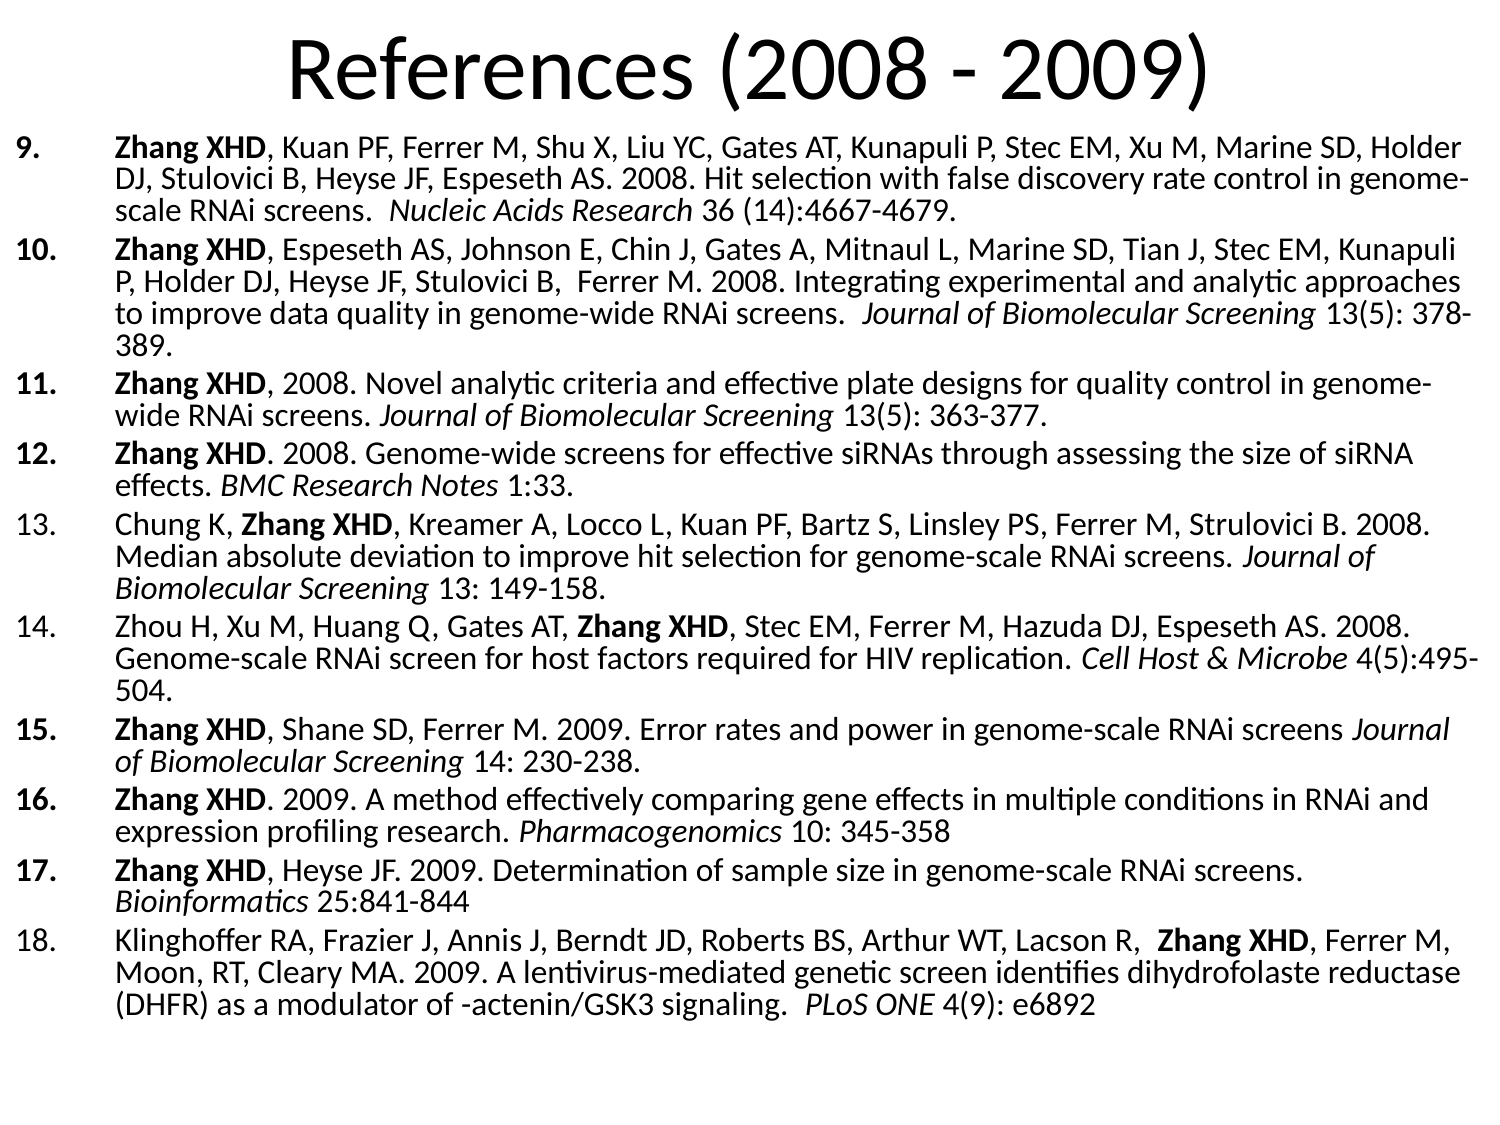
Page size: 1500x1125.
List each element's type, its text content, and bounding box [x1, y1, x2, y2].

list Zhang XHD, Kuan PF, Ferrer M, Shu X, Liu YC, Gates AT, Kunapuli P, Stec EM, Xu M, Marine SD, Holder DJ, Stulovici B, Heyse JF, Espeseth AS. 2008. Hit selection with false discovery rate control in genome-scale RNAi screens. Nucleic Acids Research 36 (14):4667-4679. Zhang XHD, Espeseth AS, Johnson E, Chin J, Gates A, Mitnaul L, Marine SD, Tian J, Stec EM, Kunapuli P, Holder DJ, Heyse JF, Stulovici B, Ferrer M. 2008. Integrating experimental and analytic approaches to improve data quality in genome-wide RNAi screens. Journal of Biomolecular Screening 13(5): 378-389. Zhang XHD, 2008. Novel analytic criteria and effective plate designs for quality control in genome-wide RNAi screens. Journal of Biomolecular Screening 13(5): 363-377. Zhang XHD. 2008. Genome-wide screens for effective siRNAs through assessing the size of siRNA effects. BMC Research Notes 1:33. Chung K, Zhang XHD, Kreamer A, Locco L, Kuan PF, Bartz S, Linsley PS, Ferrer M, Strulovici B. 2008. Median absolute deviation to improve hit selection for genome-scale RNAi screens. Journal of Biomolecular Screening 13: 149-158. Zhou H, Xu M, Huang Q, Gates AT, Zhang XHD, Stec EM, Ferrer M, Hazuda DJ, Espeseth AS. 2008. Genome-scale RNAi screen for host factors required for HIV replication. Cell Host & Microbe 4(5):495-504. Zhang XHD, Shane SD, Ferrer M. 2009. Error rates and power in genome-scale RNAi screens Journal of Biomolecular Screening 14: 230-238. Zhang XHD. 2009. A method effectively comparing gene effects in multiple conditions in RNAi and expression profiling research. Pharmacogenomics 10: 345-358 Zhang XHD, Heyse JF. 2009. Determination of sample size in genome-scale RNAi screens. Bioinformatics 25:841-844 Klinghoffer RA, Frazier J, Annis J, Berndt JD, Roberts BS, Arthur WT, Lacson R, Zhang XHD, Ferrer M, Moon, RT, Cleary MA. 2009. A lentivirus-mediated genetic screen identifies dihydrofolaste reductase (DHFR) as a modulator of -actenin/GSK3 signaling. PLoS ONE 4(9): e6892 [0, 125, 1500, 1125]
title References (2008 - 2009) [112, 0, 1388, 125]
